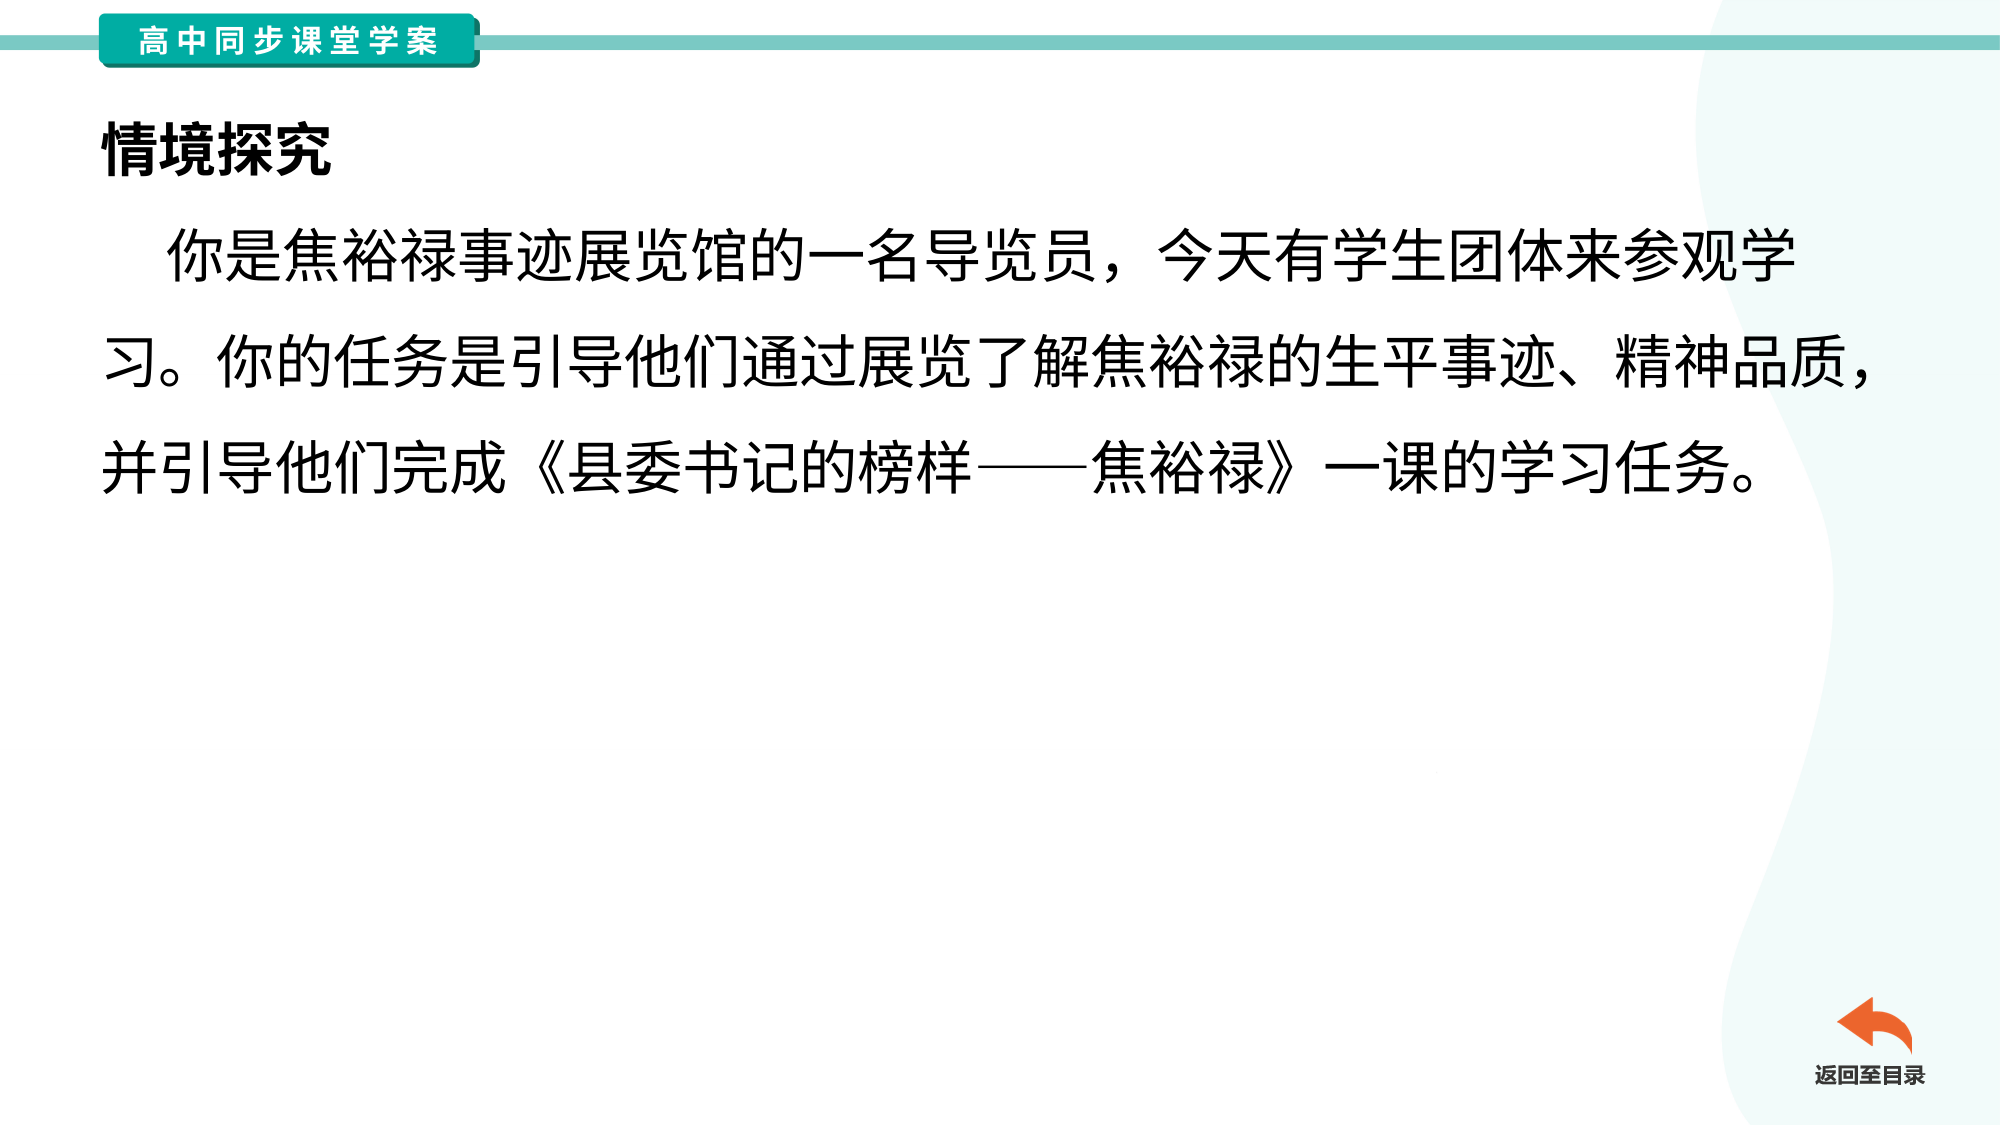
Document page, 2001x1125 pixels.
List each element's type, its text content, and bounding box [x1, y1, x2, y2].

picture [0, 0, 2000, 1125]
text_box 情境探究 你是焦裕禄事迹展览馆的一名导览员，今天有学生团体来参观学 习。你的任务是引导他们通过展览了解焦裕禄的生平事迹、精神品质， 并引导他们完成《县委书记的榜样——焦裕禄》一课的学习任务。 [100, 76, 1899, 502]
